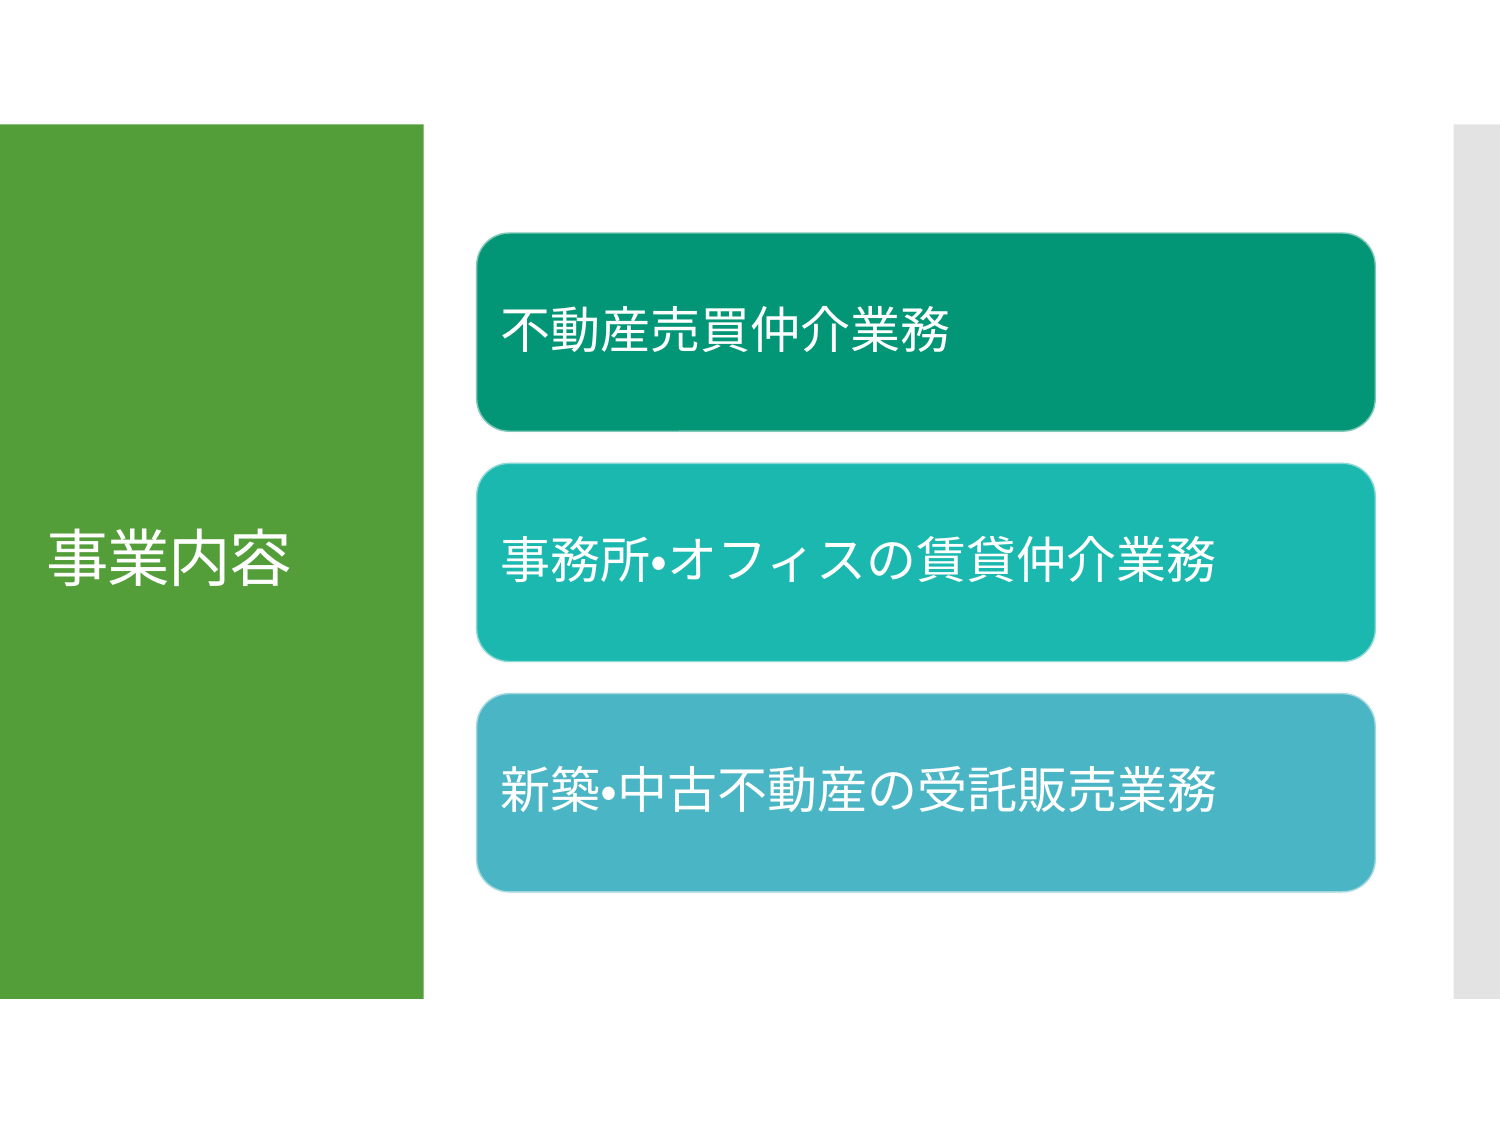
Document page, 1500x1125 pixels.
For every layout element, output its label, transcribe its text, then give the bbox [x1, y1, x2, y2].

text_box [475, 232, 1377, 433]
title 事業内容 [31, 184, 394, 940]
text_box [475, 692, 1377, 893]
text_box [475, 462, 1377, 663]
